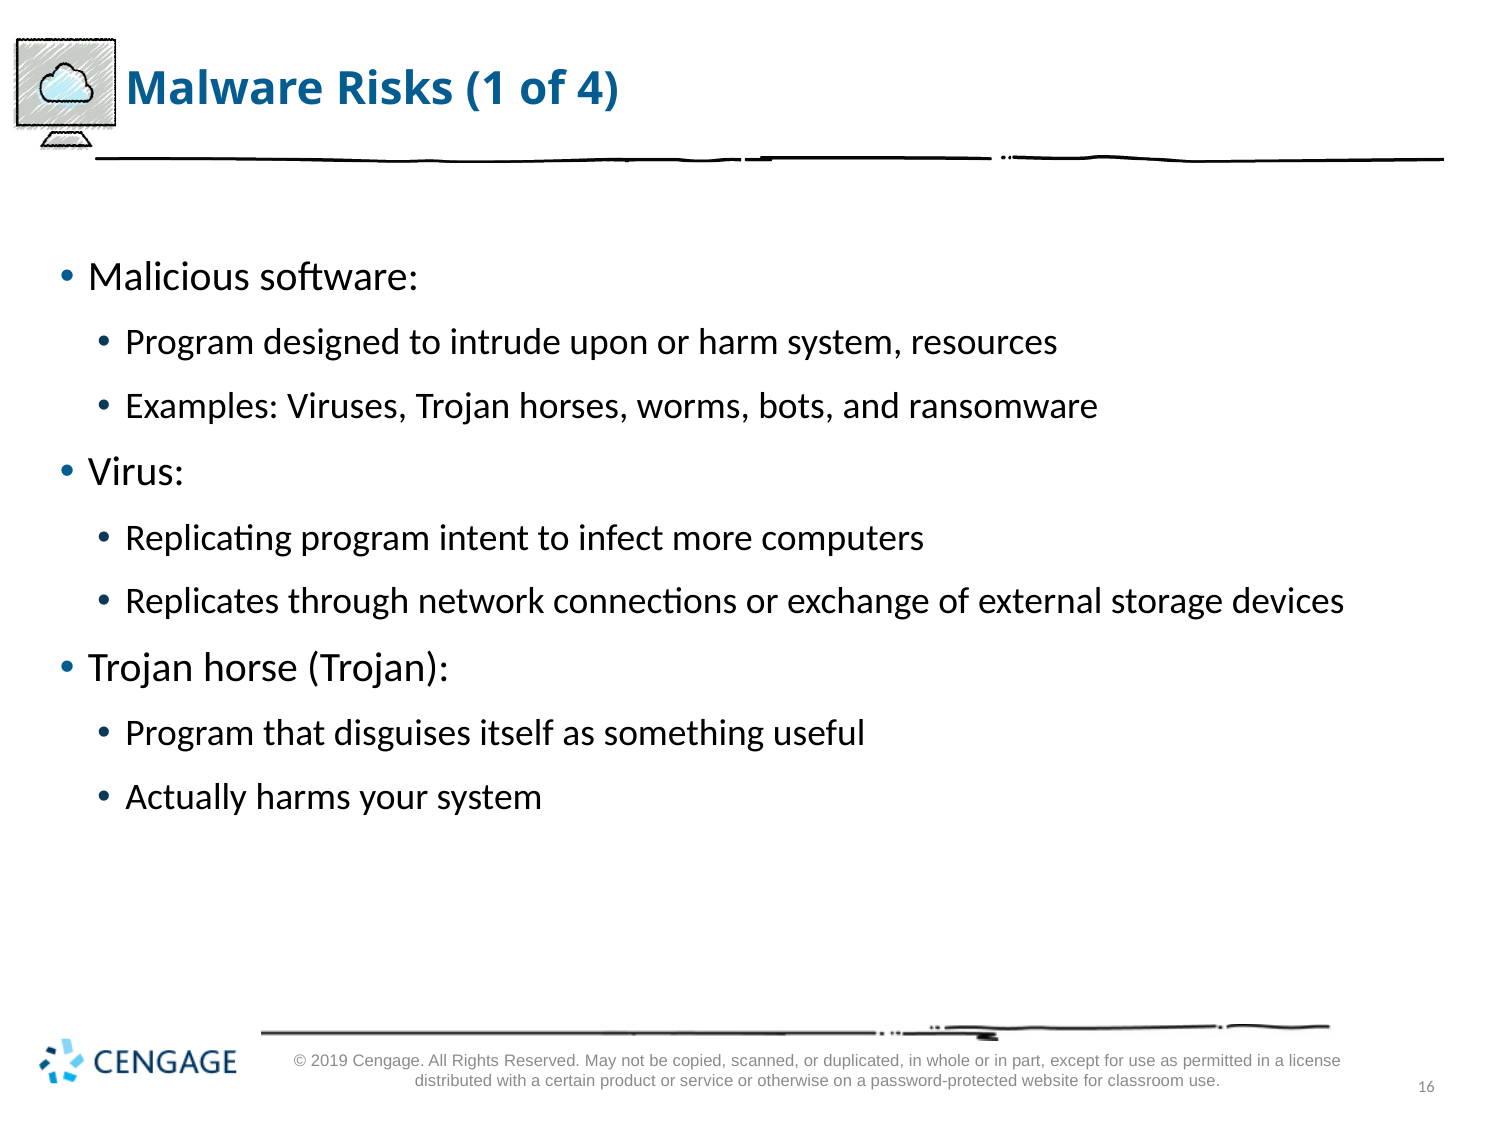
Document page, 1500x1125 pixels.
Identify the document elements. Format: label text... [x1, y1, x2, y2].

picture [95, 155, 1444, 163]
footer © 2019 Cengage. All Rights Reserved. May not be copied, scanned, or duplicated, in whole or in part, except for use as permitted in a license distributed with a certain product or service or otherwise on a password-protected website for classroom use. [262, 1050, 1375, 1091]
picture [261, 1024, 1331, 1041]
title Malware Risks (1 of 4) [125, 66, 1442, 116]
picture [13, 36, 117, 151]
list Malicious software: Program designed to intrude upon or harm system, resources Examples: Viruses, Trojan horses, worms, bots, and ransomware Virus: Replicating program intent to infect more computers Replicates through network connections or exchange of external storage devices Trojan horse (Trojan): Program that disguises itself as something useful Actually harms your system [59, 252, 1441, 824]
picture [19, 1025, 249, 1096]
